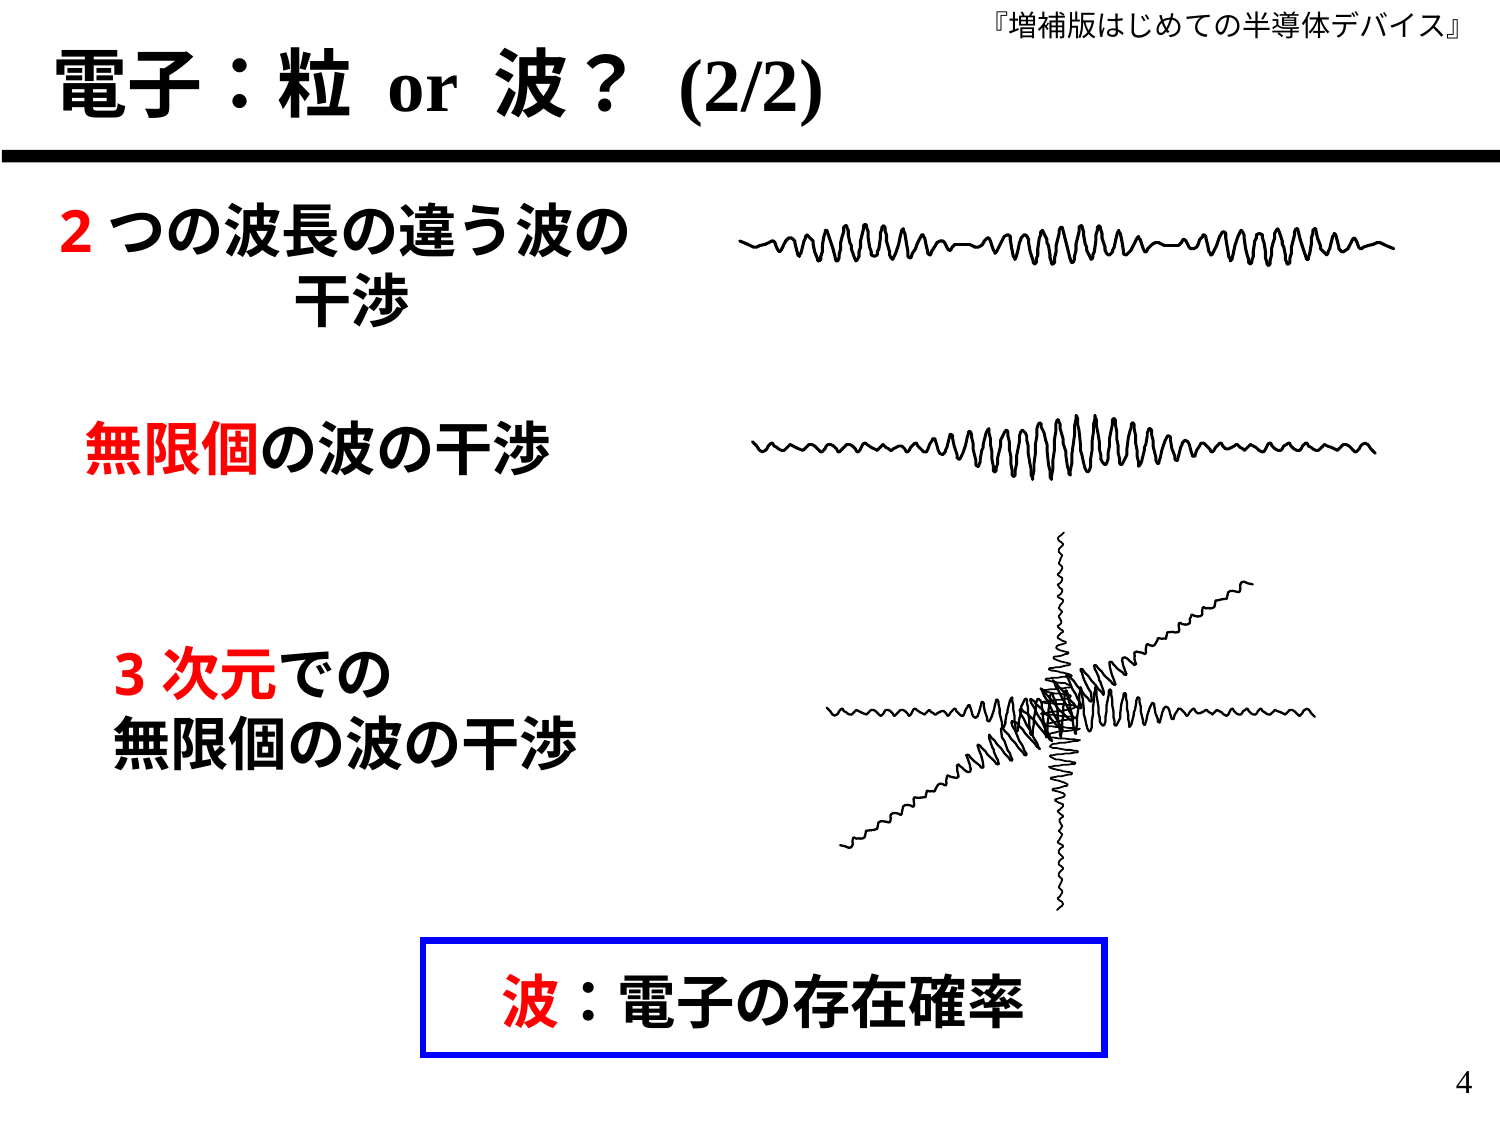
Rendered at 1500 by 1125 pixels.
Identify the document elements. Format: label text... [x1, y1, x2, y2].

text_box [60, 361, 1424, 540]
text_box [417, 943, 1110, 1056]
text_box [43, 184, 1436, 343]
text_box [87, 503, 1353, 934]
title 電子：粒 or 波？ (2/2) [37, 0, 1500, 163]
slide_number 4 [1175, 1042, 1488, 1118]
